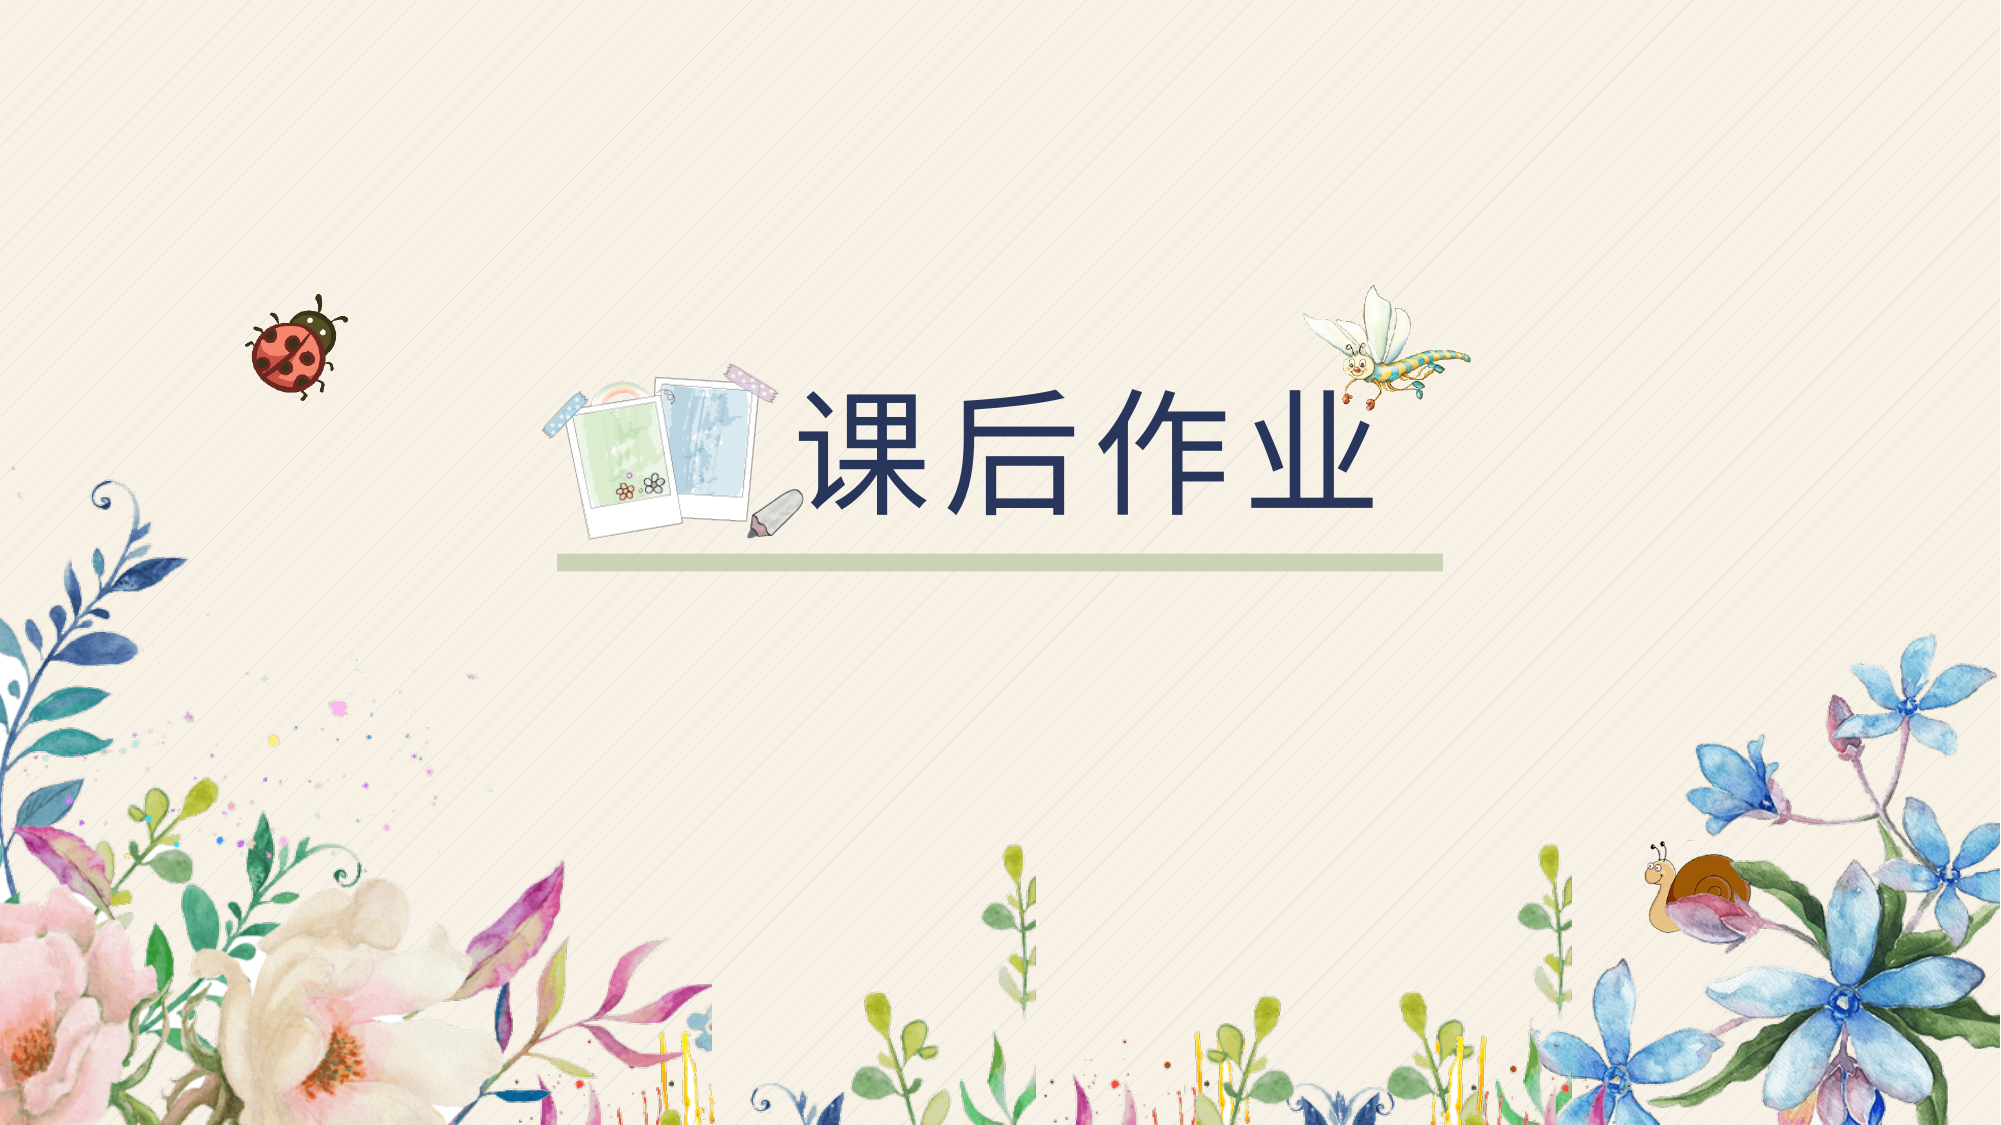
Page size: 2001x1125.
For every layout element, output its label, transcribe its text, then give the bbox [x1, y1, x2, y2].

picture [0, 363, 2000, 1125]
picture [1302, 284, 1471, 411]
text_box 课后作业 [681, 359, 1494, 540]
text_box [786, 553, 1433, 572]
picture [245, 294, 348, 401]
